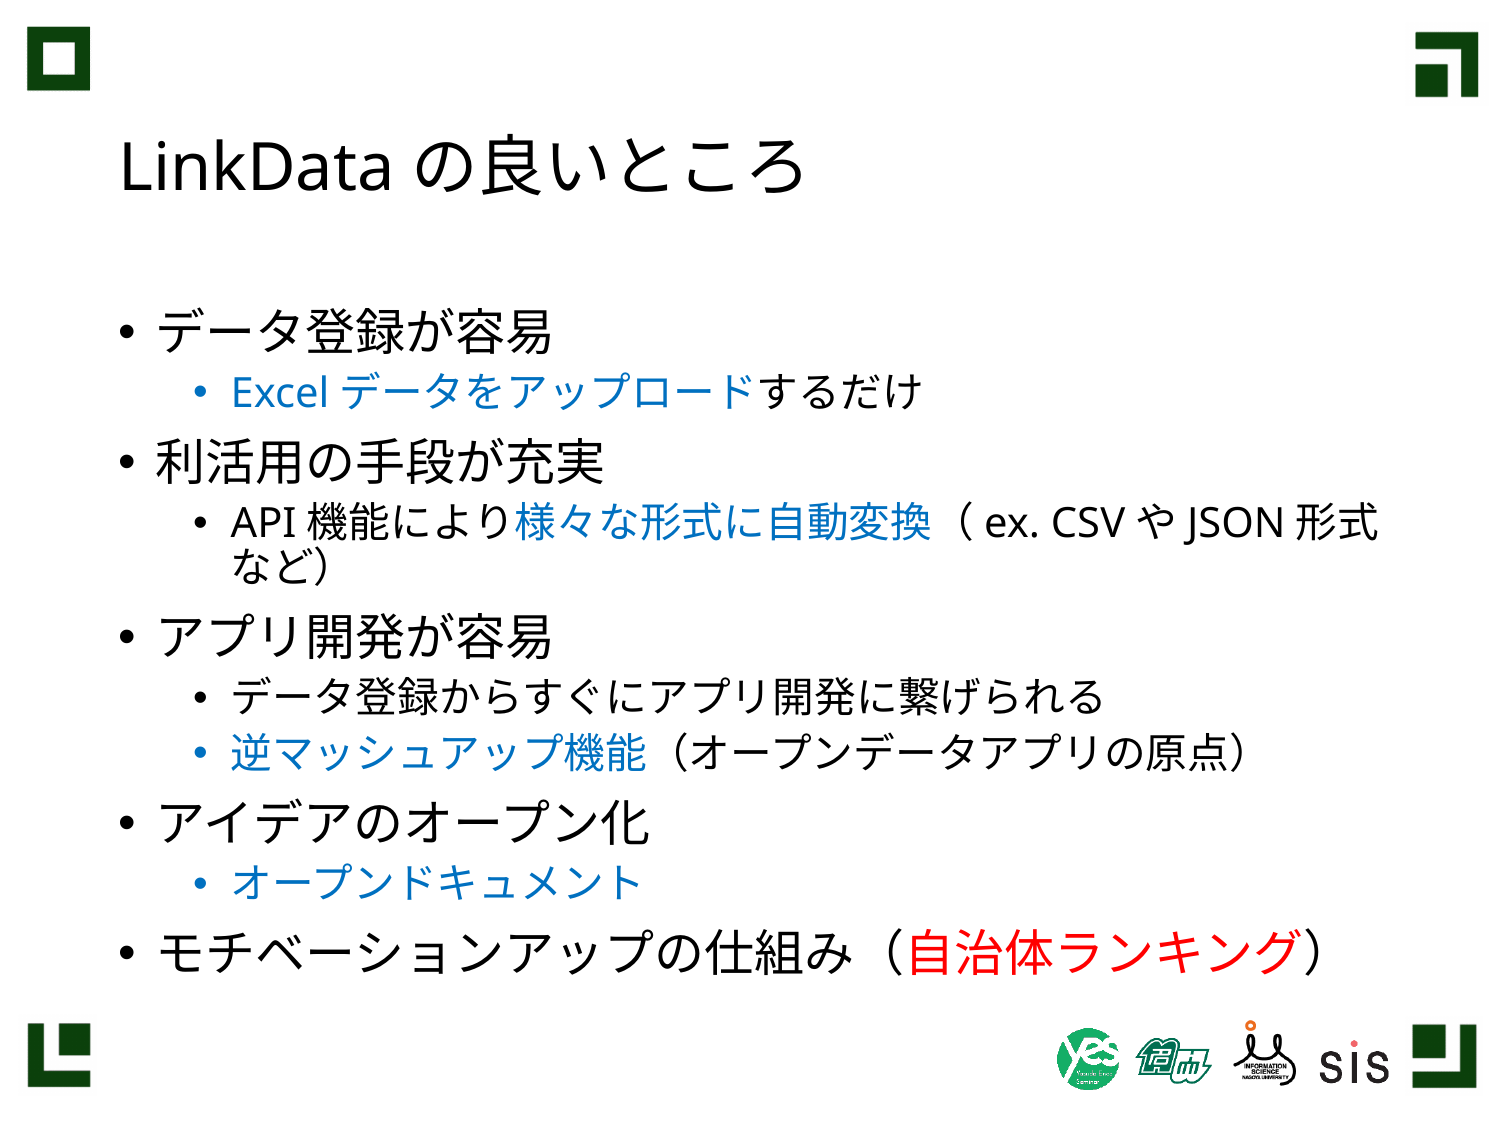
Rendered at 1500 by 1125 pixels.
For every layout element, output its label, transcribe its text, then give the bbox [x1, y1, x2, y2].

picture [1315, 1037, 1393, 1086]
picture [1057, 1028, 1119, 1090]
title LinkDataの良いところ [103, 59, 1397, 278]
picture [19, 1015, 96, 1095]
list データ登録が容易 Excelデータをアップロードするだけ 利活用の手段が充実 API機能により様々な形式に自動変換（ex. CSVやJSON形式など） アプリ開発が容易 データ登録からすぐにアプリ開発に繋げられる 逆マッシュアップ機能（オープンデータアプリの原点） アイデアのオープン化 オープンドキュメント モチベーションアップの仕組み（自治体ランキング） [103, 299, 1397, 1014]
picture [1233, 1020, 1296, 1086]
picture [1406, 23, 1489, 106]
picture [1406, 1017, 1483, 1095]
picture [21, 22, 96, 95]
picture [1133, 1035, 1214, 1086]
